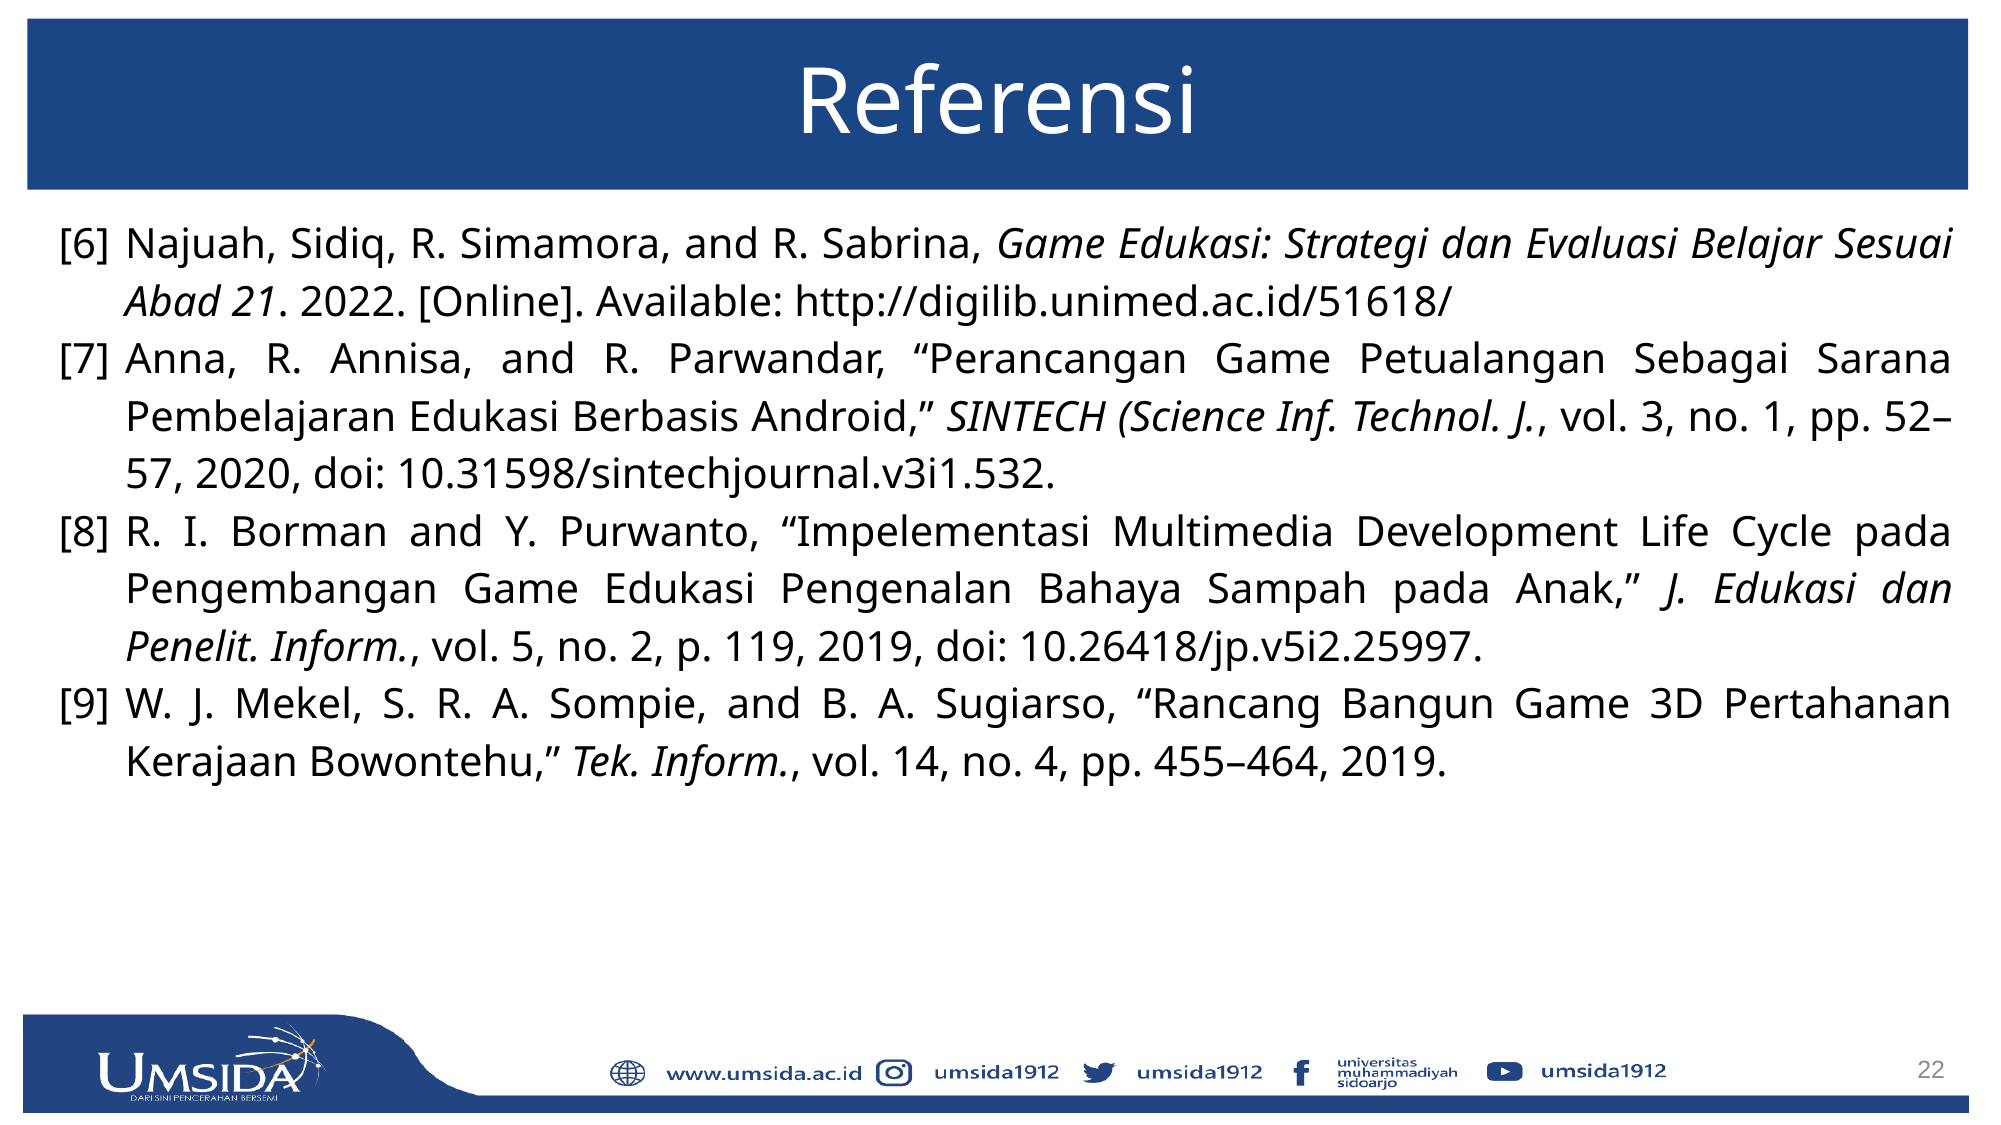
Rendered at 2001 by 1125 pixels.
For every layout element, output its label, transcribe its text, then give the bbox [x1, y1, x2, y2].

picture [23, 18, 1969, 1113]
title Referensi [27, 18, 1969, 190]
text_box [6] Najuah, Sidiq, R. Simamora, and R. Sabrina, Game Edukasi: Strategi dan Evaluasi Belajar Sesuai Abad 21. 2022. [Online]. Available: http://digilib.unimed.ac.id/51618/ [7] Anna, R. Annisa, and R. Parwandar, “Perancangan Game Petualangan Sebagai Sarana Pembelajaran Edukasi Berbasis Android,” SINTECH (Science Inf. Technol. J., vol. 3, no. 1, pp. 52–57, 2020, doi: 10.31598/sintechjournal.v3i1.532. [8] R. I. Borman and Y. Purwanto, “Impelementasi Multimedia Development Life Cycle pada Pengembangan Game Edukasi Pengenalan Bahaya Sampah pada Anak,” J. Edukasi dan Penelit. Inform., vol. 5, no. 2, p. 119, 2019, doi: 10.26418/jp.v5i2.25997. [9] W. J. Mekel, S. R. A. Sompie, and B. A. Sugiarso, “Rancang Bangun Game 3D Pertahanan Kerajaan Bowontehu,” Tek. Inform., vol. 14, no. 4, pp. 455–464, 2019. [43, 202, 1969, 867]
